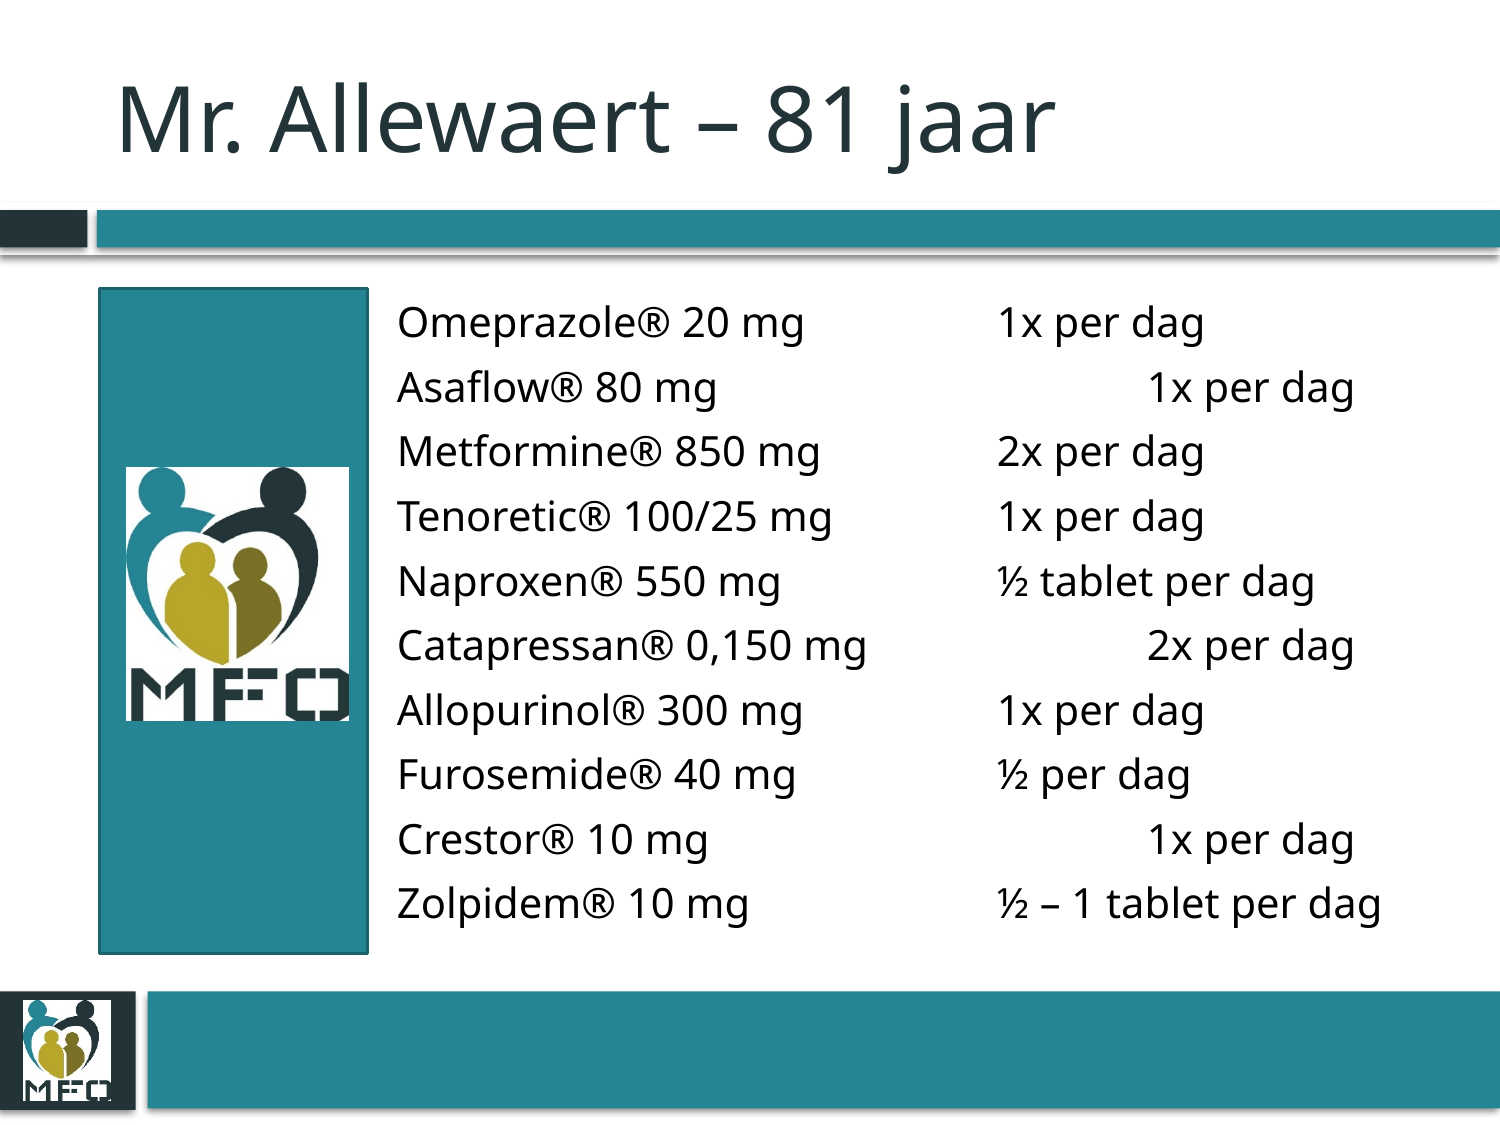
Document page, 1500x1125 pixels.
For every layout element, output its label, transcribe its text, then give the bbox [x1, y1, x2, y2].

picture [126, 467, 349, 721]
title Mr. Allewaert – 81 jaar [99, 44, 1425, 188]
picture [23, 1000, 111, 1101]
list Omeprazole® 20 mg 1x per dag Asaflow® 80 mg 1x per dag Metformine® 850 mg 2x per dag Tenoretic® 100/25 mg 1x per dag Naproxen® 550 mg ½ tablet per dag Catapressan® 0,150 mg 2x per dag Allopurinol® 300 mg 1x per dag Furosemide® 40 mg ½ per dag Crestor® 10 mg 1x per dag Zolpidem® 10 mg ½ – 1 tablet per dag [382, 288, 1425, 953]
